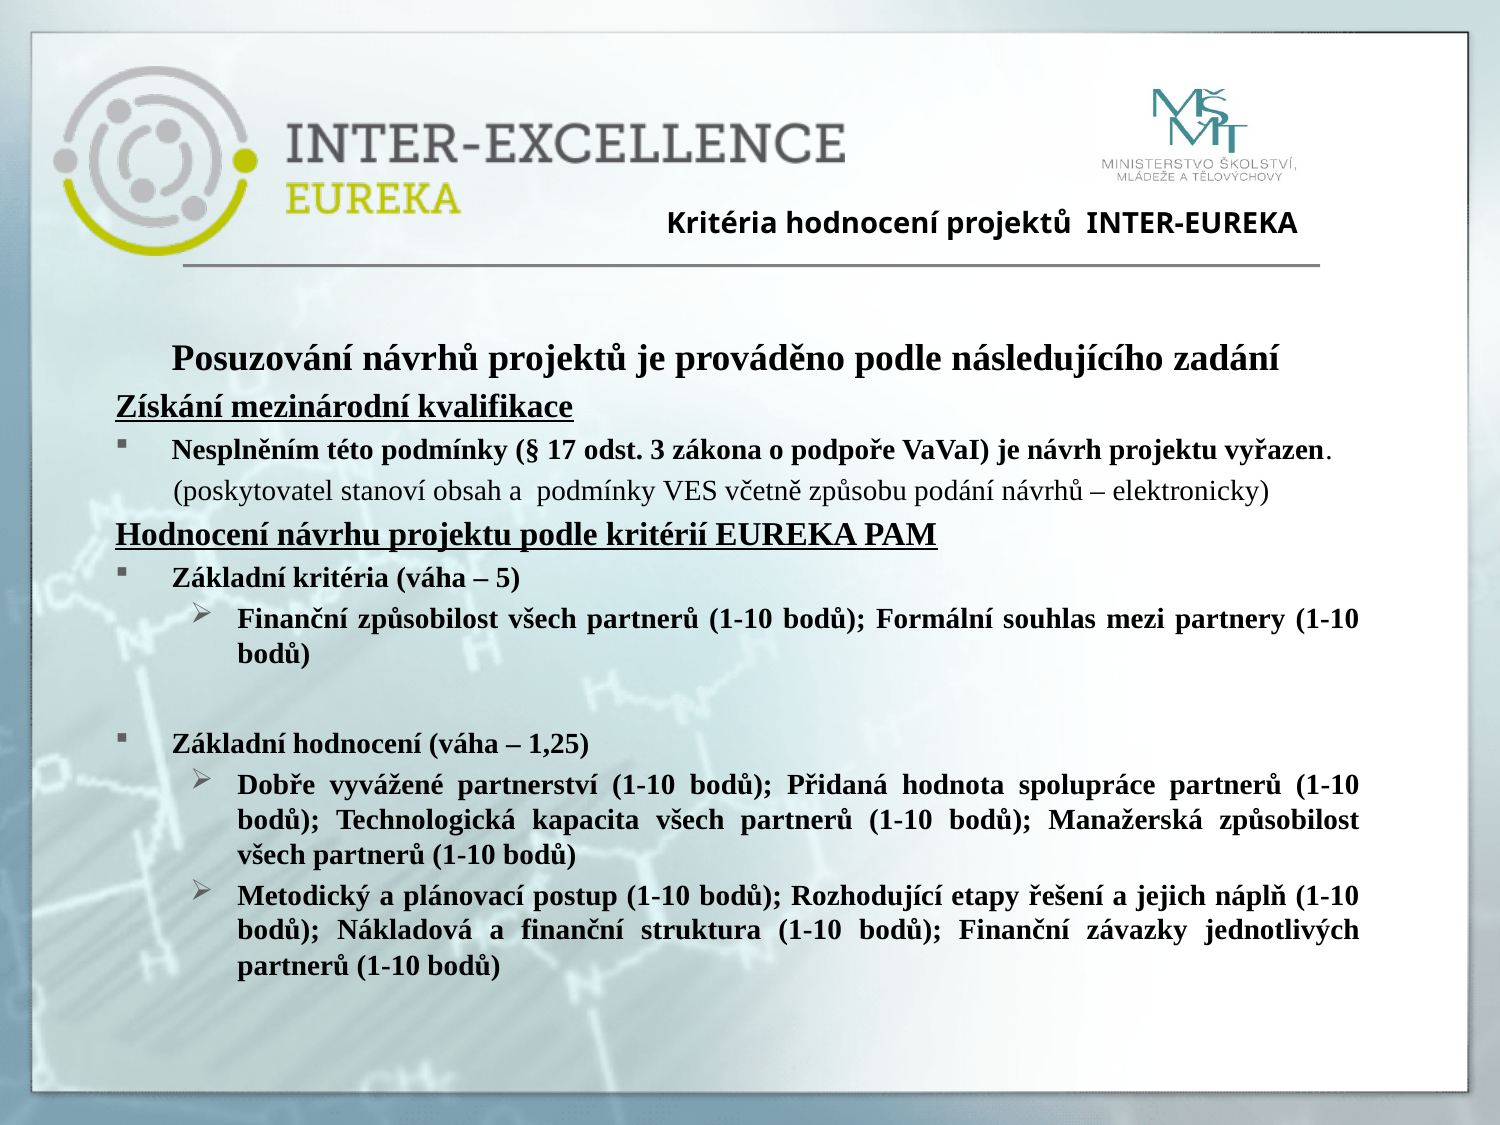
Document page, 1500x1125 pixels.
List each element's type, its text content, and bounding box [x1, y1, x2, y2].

list Posuzování návrhů projektů je prováděno podle následujícího zadání Získání mezinárodní kvalifikace Nesplněním této podmínky (§ 17 odst. 3 zákona o podpoře VaVaI) je návrh projektu vyřazen. (poskytovatel stanoví obsah a podmínky VES včetně způsobu podání návrhů – elektronicky) Hodnocení návrhu projektu podle kritérií EUREKA PAM Základní kritéria (váha – 5) Finanční způsobilost všech partnerů (1-10 bodů); Formální souhlas mezi partnery (1-10 bodů) Základní hodnocení (váha – 1,25) Dobře vyvážené partnerství (1-10 bodů); Přidaná hodnota spolupráce partnerů (1-10 bodů); Technologická kapacita všech partnerů (1-10 bodů); Manažerská způsobilost všech partnerů (1-10 bodů) Metodický a plánovací postup (1-10 bodů); Rozhodující etapy řešení a jejich náplň (1-10 bodů); Nákladová a finanční struktura (1-10 bodů); Finanční závazky jednotlivých partnerů (1-10 bodů) [100, 302, 1376, 1035]
picture [0, 0, 1500, 1125]
title Kritéria hodnocení projektů INTER-EUREKA [846, 183, 1329, 262]
